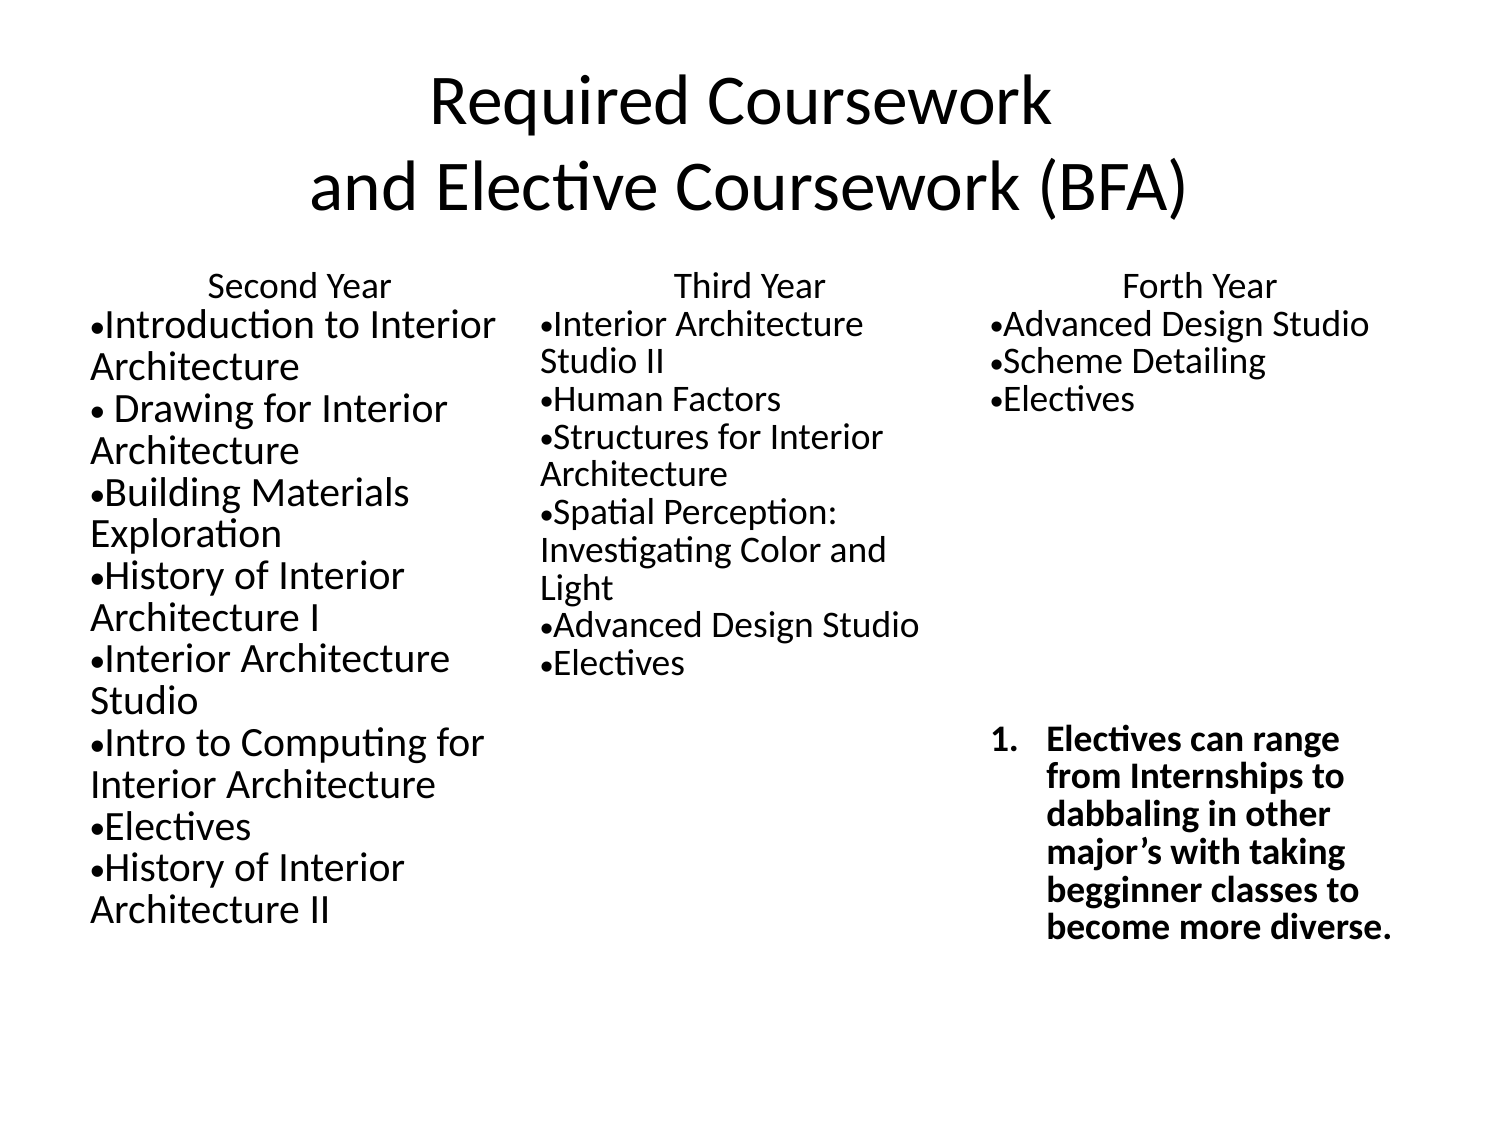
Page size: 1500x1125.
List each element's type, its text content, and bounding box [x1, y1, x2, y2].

table_header Third Year Interior Architecture Studio II Human Factors Structures for Interior Architecture Spatial Perception: Investigating Color and Light Advanced Design Studio Electives [525, 262, 975, 1037]
title Required Coursework and Elective Coursework (BFA) [75, 45, 1425, 233]
table_header Second Year Introduction to Interior Architecture Drawing for Interior Architecture Building Materials Exploration History of Interior Architecture I Interior Architecture Studio Intro to Computing for Interior Architecture Electives History of Interior Architecture II [75, 262, 525, 1037]
table_header Forth Year Advanced Design Studio Scheme Detailing Electives Electives can range from Internships to dabbaling in other major’s with taking begginner classes to become more diverse. [975, 262, 1425, 1037]
